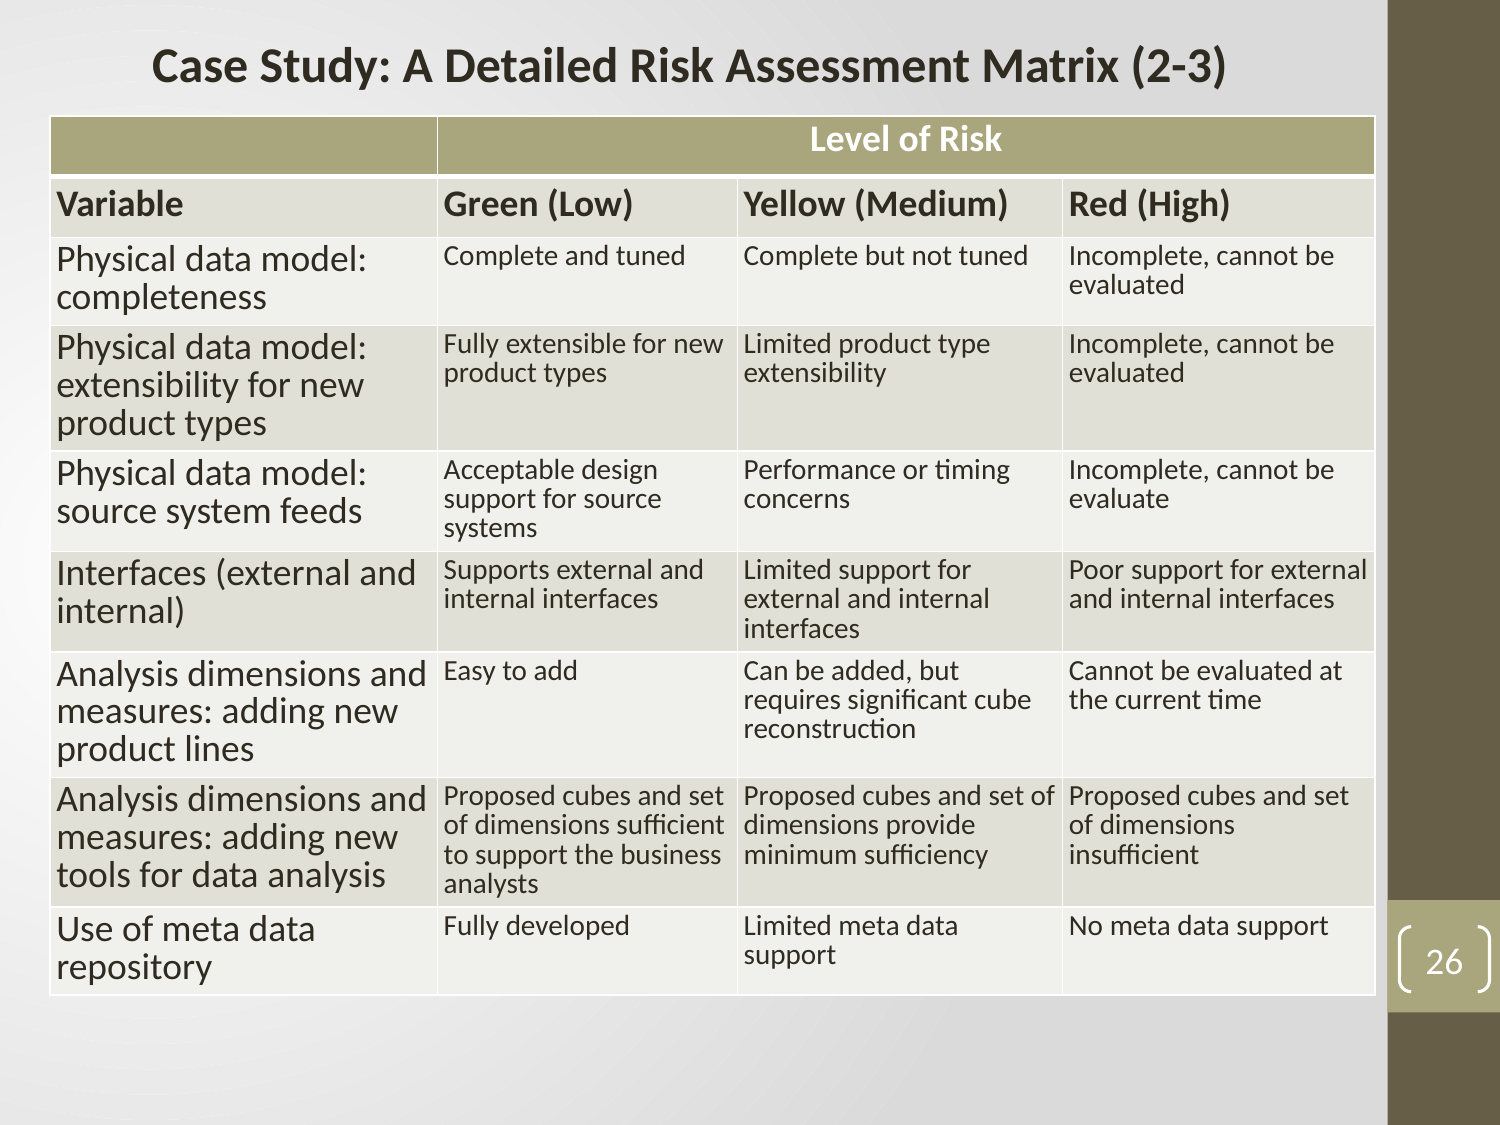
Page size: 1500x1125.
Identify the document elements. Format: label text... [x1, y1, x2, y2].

table_cell Complete but not tuned [738, 238, 1062, 325]
table_cell Acceptable design support for source systems [438, 452, 737, 551]
table_cell Analysis dimensions and measures: adding new tools for data analysis [51, 778, 437, 906]
table_cell Interfaces (external and internal) [51, 552, 437, 651]
table_header Level of Risk [438, 117, 1374, 174]
table_cell Limited product type extensibility [738, 326, 1062, 450]
table_cell Proposed cubes and set of dimensions sufficient to support the business analysts [438, 778, 737, 906]
table_cell No meta data support [1063, 908, 1374, 994]
table_cell Limited meta data support [738, 908, 1062, 994]
table_cell Easy to add [438, 653, 737, 777]
text_box Case Study: A Detailed Risk Assessment Matrix (2-3) [137, 24, 1350, 100]
table_cell Performance or timing concerns [738, 452, 1062, 551]
table_cell Fully extensible for new product types [438, 326, 737, 450]
table_cell Proposed cubes and set of dimensions provide minimum sufficiency [738, 778, 1062, 906]
table_cell Red (High) [1063, 179, 1374, 237]
table_cell Can be added, but requires significant cube reconstruction [738, 653, 1062, 777]
table_cell Supports external and internal interfaces [438, 552, 737, 651]
table_cell Analysis dimensions and measures: adding new product lines [51, 653, 437, 777]
table_cell Green (Low) [438, 179, 737, 237]
table_cell Incomplete, cannot be evaluated [1063, 326, 1374, 450]
table_cell Physical data model: extensibility for new product types [51, 326, 437, 450]
table_cell Complete and tuned [438, 238, 737, 325]
table_cell Use of meta data repository [51, 908, 437, 994]
table_cell Variable [51, 179, 437, 237]
table_header [51, 117, 437, 174]
table_cell Fully developed [438, 908, 737, 994]
table_cell Physical data model: source system feeds [51, 452, 437, 551]
table_cell Poor support for external and internal interfaces [1063, 552, 1374, 651]
table_cell Incomplete, cannot be evaluated [1063, 238, 1374, 325]
table_cell Limited support for external and internal interfaces [738, 552, 1062, 651]
table_cell Cannot be evaluated at the current time [1063, 653, 1374, 777]
table_cell Yellow (Medium) [738, 179, 1062, 237]
table_cell Physical data model: completeness [51, 238, 437, 325]
table_cell Proposed cubes and set of dimensions insufficient [1063, 778, 1374, 906]
table_cell Incomplete, cannot be evaluate [1063, 452, 1374, 551]
slide_number 26 [1397, 925, 1492, 994]
